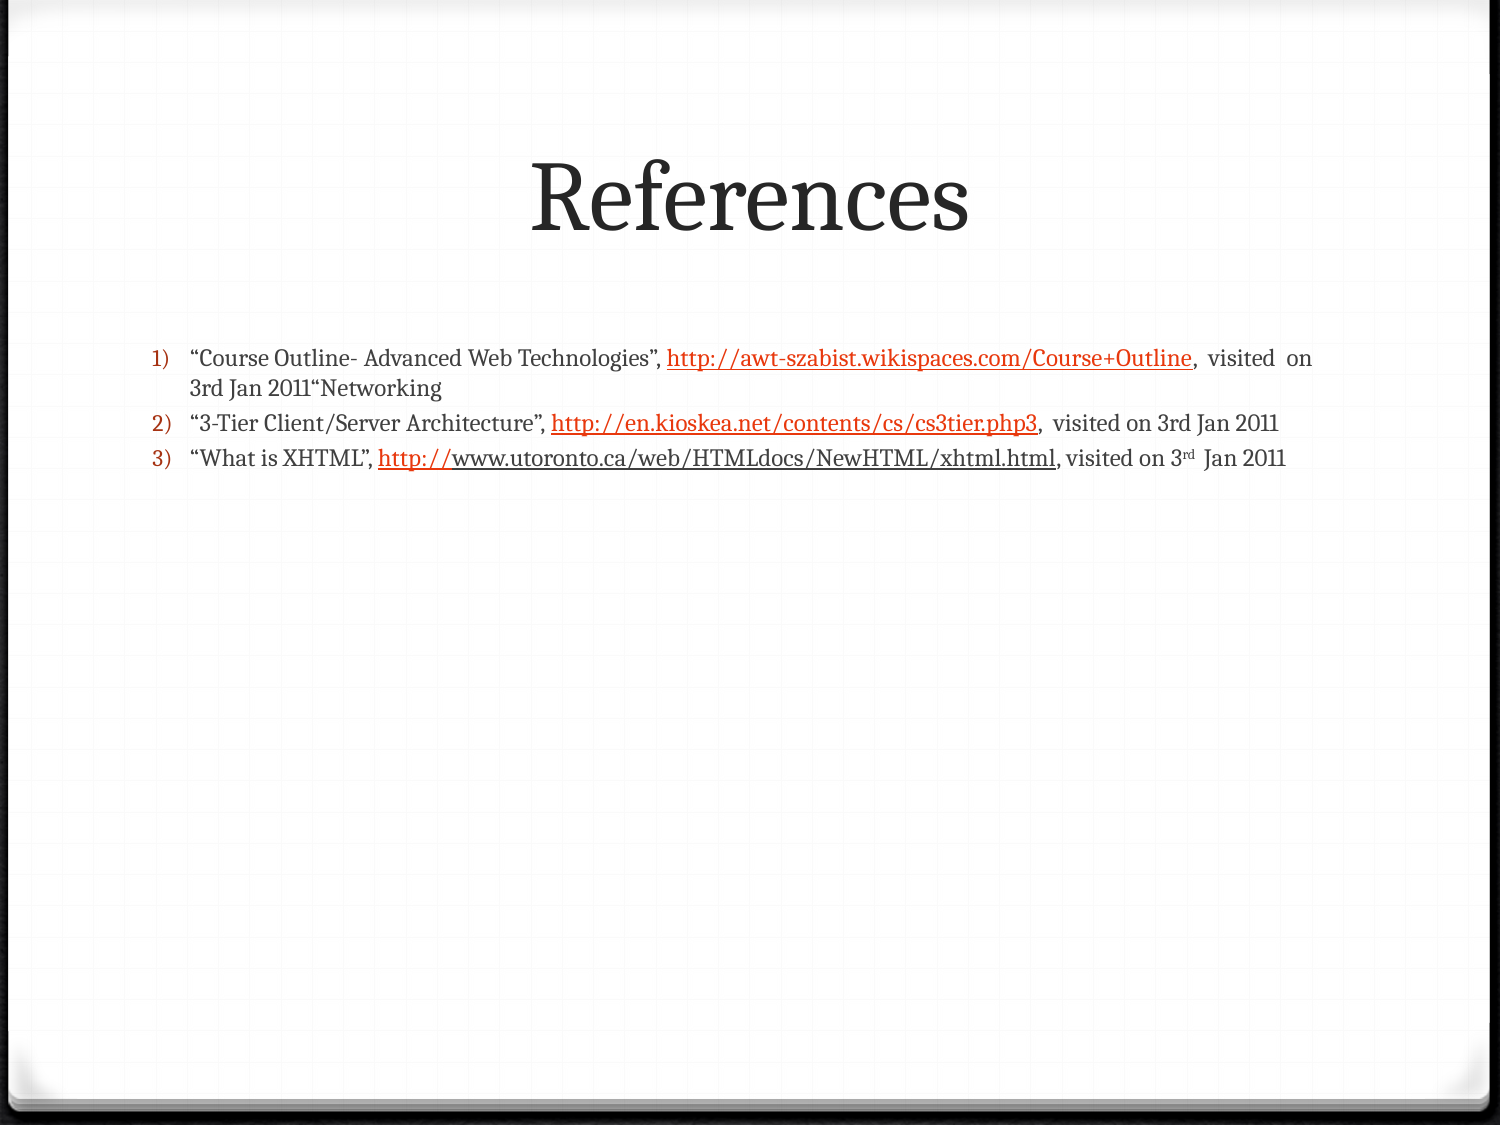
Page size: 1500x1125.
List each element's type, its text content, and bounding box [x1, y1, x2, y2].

title References [90, 71, 1410, 309]
picture [0, 0, 1500, 1125]
list “Course Outline- Advanced Web Technologies”, http://awt-szabist.wikispaces.com/Course+Outline, visited on 3rd Jan 2011“Networking “3-Tier Client/Server Architecture”, http://en.kioskea.net/contents/cs/cs3tier.php3, visited on 3rd Jan 2011 “What is XHTML”, http://www.utoronto.ca/web/HTMLdocs/NewHTML/xhtml.html, visited on 3rd Jan 2011 [137, 334, 1363, 983]
